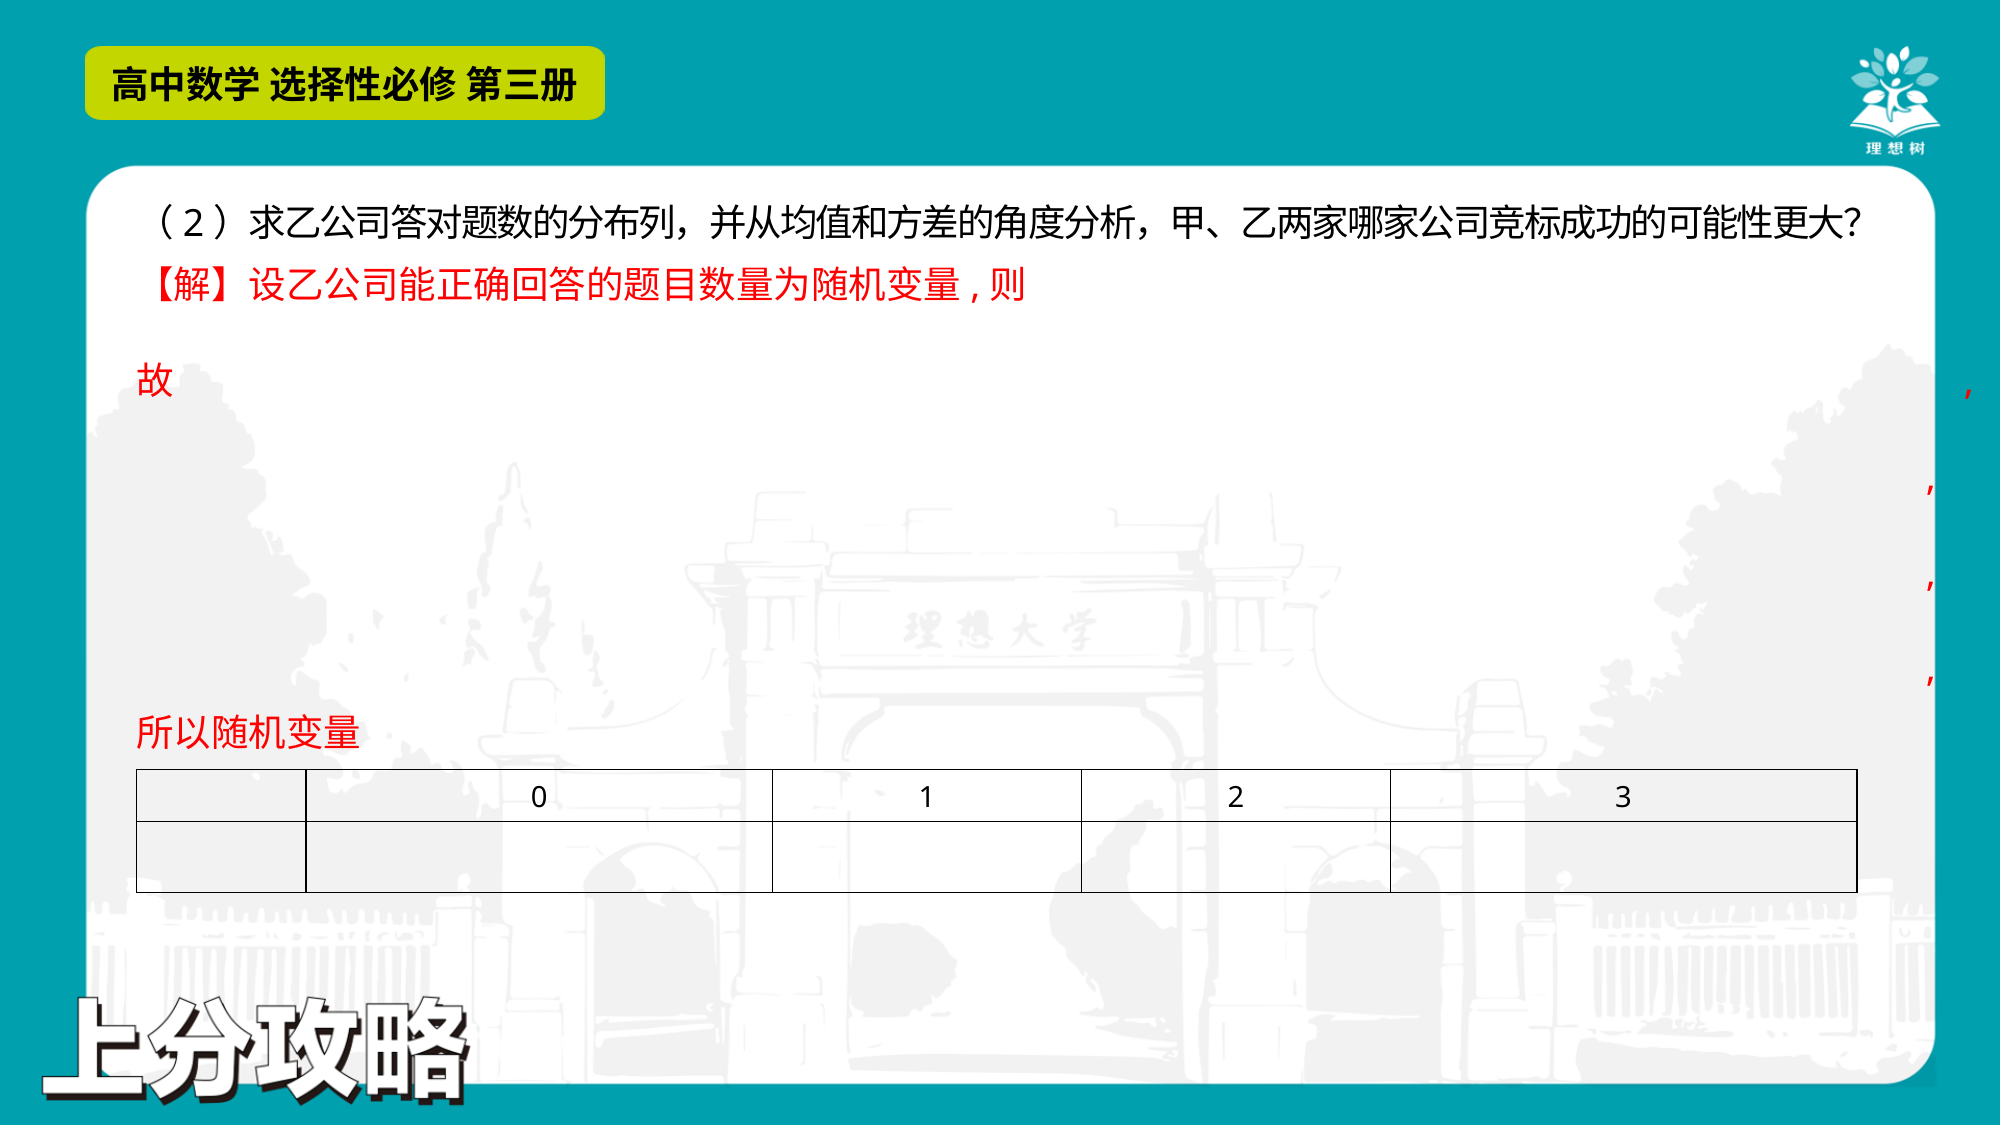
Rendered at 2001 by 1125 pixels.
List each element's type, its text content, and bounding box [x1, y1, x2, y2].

picture [0, 0, 2000, 1125]
text_box （2）求乙公司答对题数的分布列，并从均值和方差的角度分析，甲、乙两家哪家公司竞标成功的可能性更大？ [136, 177, 1865, 237]
